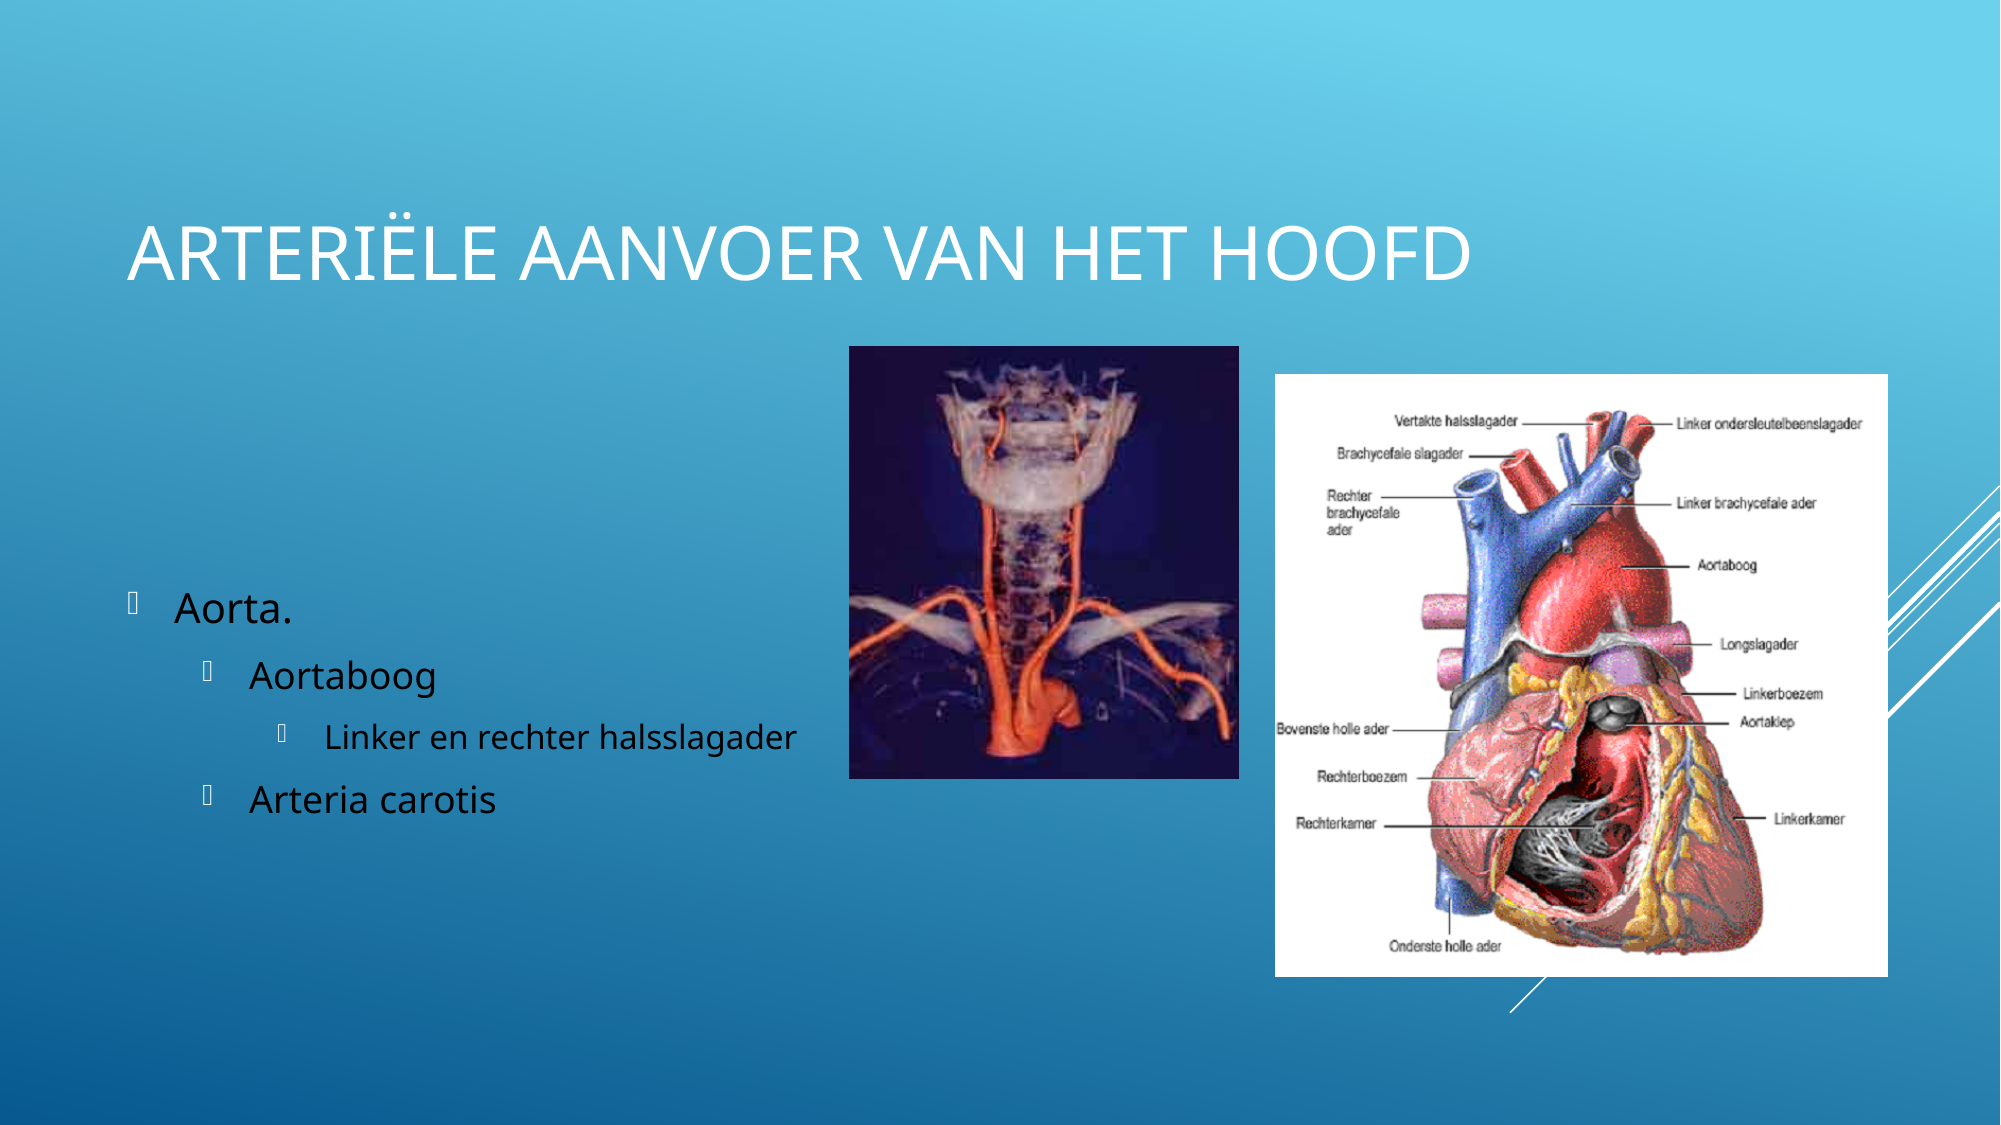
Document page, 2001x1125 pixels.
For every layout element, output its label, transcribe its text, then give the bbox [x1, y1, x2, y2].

picture [848, 346, 1239, 779]
list Aorta. Aortaboog Linker en rechter halsslagader Arteria carotis [112, 404, 1513, 998]
title Arteriële aanvoer van het hoofd [112, 127, 1513, 375]
picture [1275, 374, 1888, 977]
